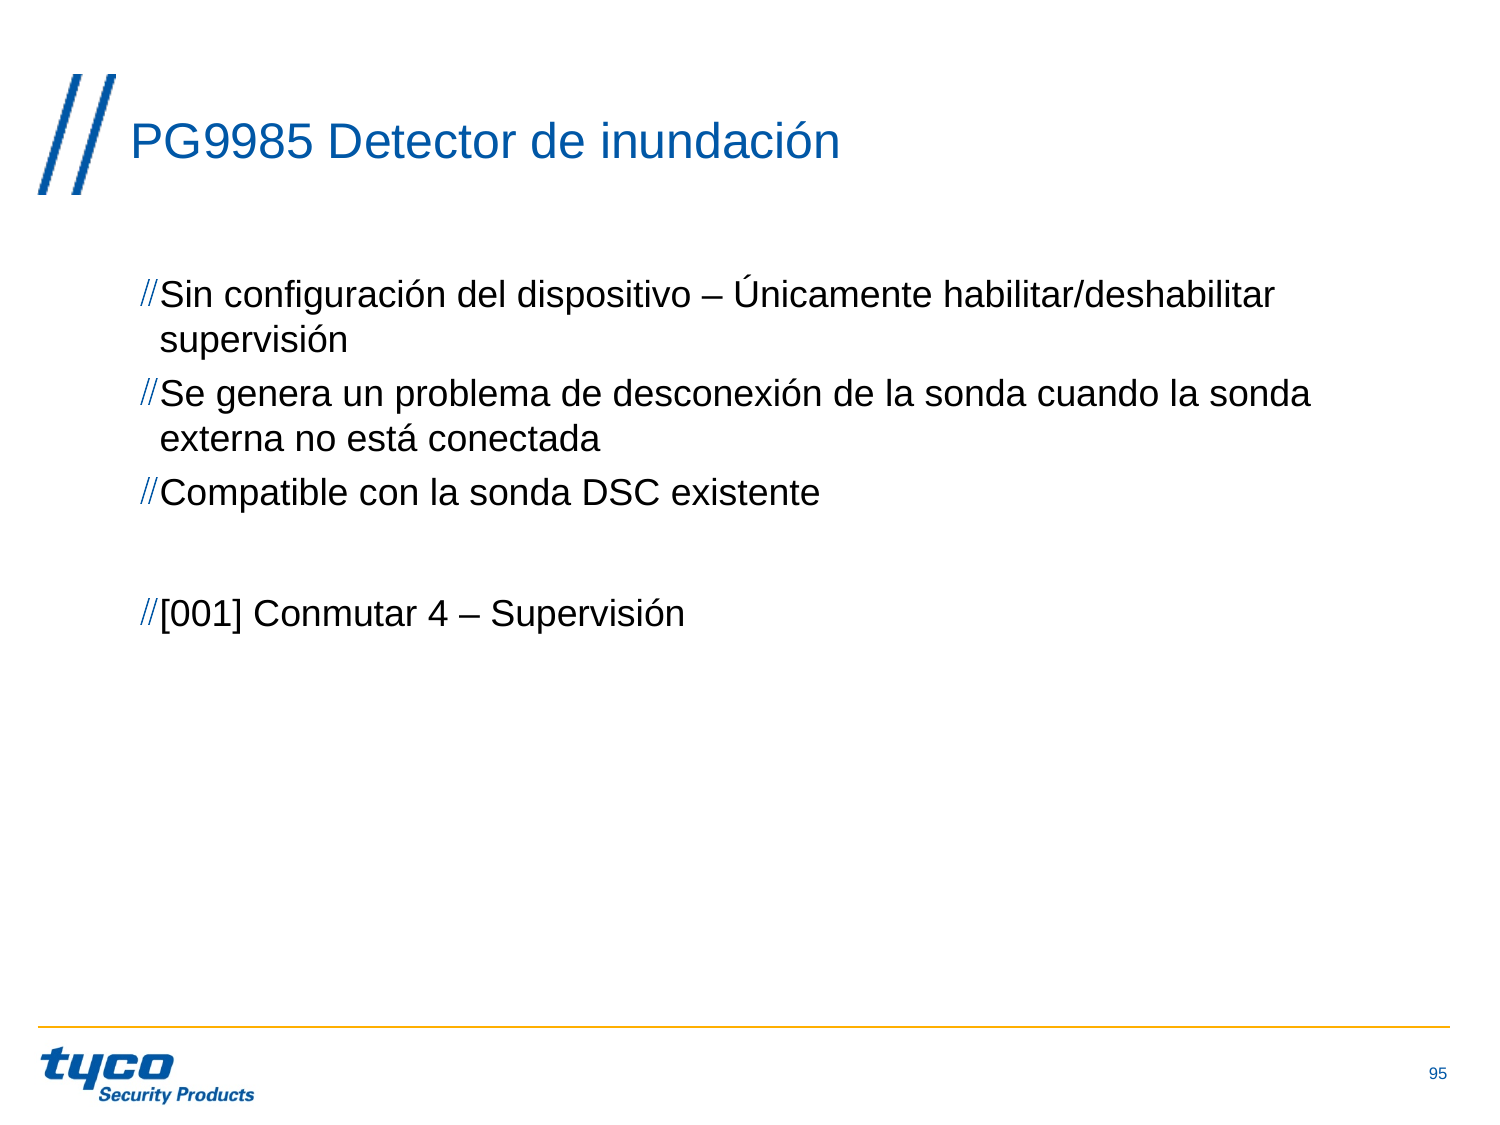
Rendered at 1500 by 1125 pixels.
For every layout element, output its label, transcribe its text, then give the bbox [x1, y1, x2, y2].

picture [140, 378, 167, 405]
slide_number 95 [1387, 1042, 1463, 1103]
list Sin configuración del dispositivo – Únicamente habilitar/deshabilitar supervisión Se genera un problema de desconexión de la sonda cuando la sonda externa no está conectada Compatible con la sonda DSC existente [001] Conmutar 4 – Supervisión [124, 262, 1426, 976]
picture [37, 74, 115, 195]
picture [140, 598, 167, 625]
picture [140, 279, 167, 306]
text_box [97, 1061, 228, 1091]
picture [140, 477, 167, 504]
title PG9985 Detector de inundación [115, 44, 1426, 233]
picture [34, 1040, 260, 1107]
